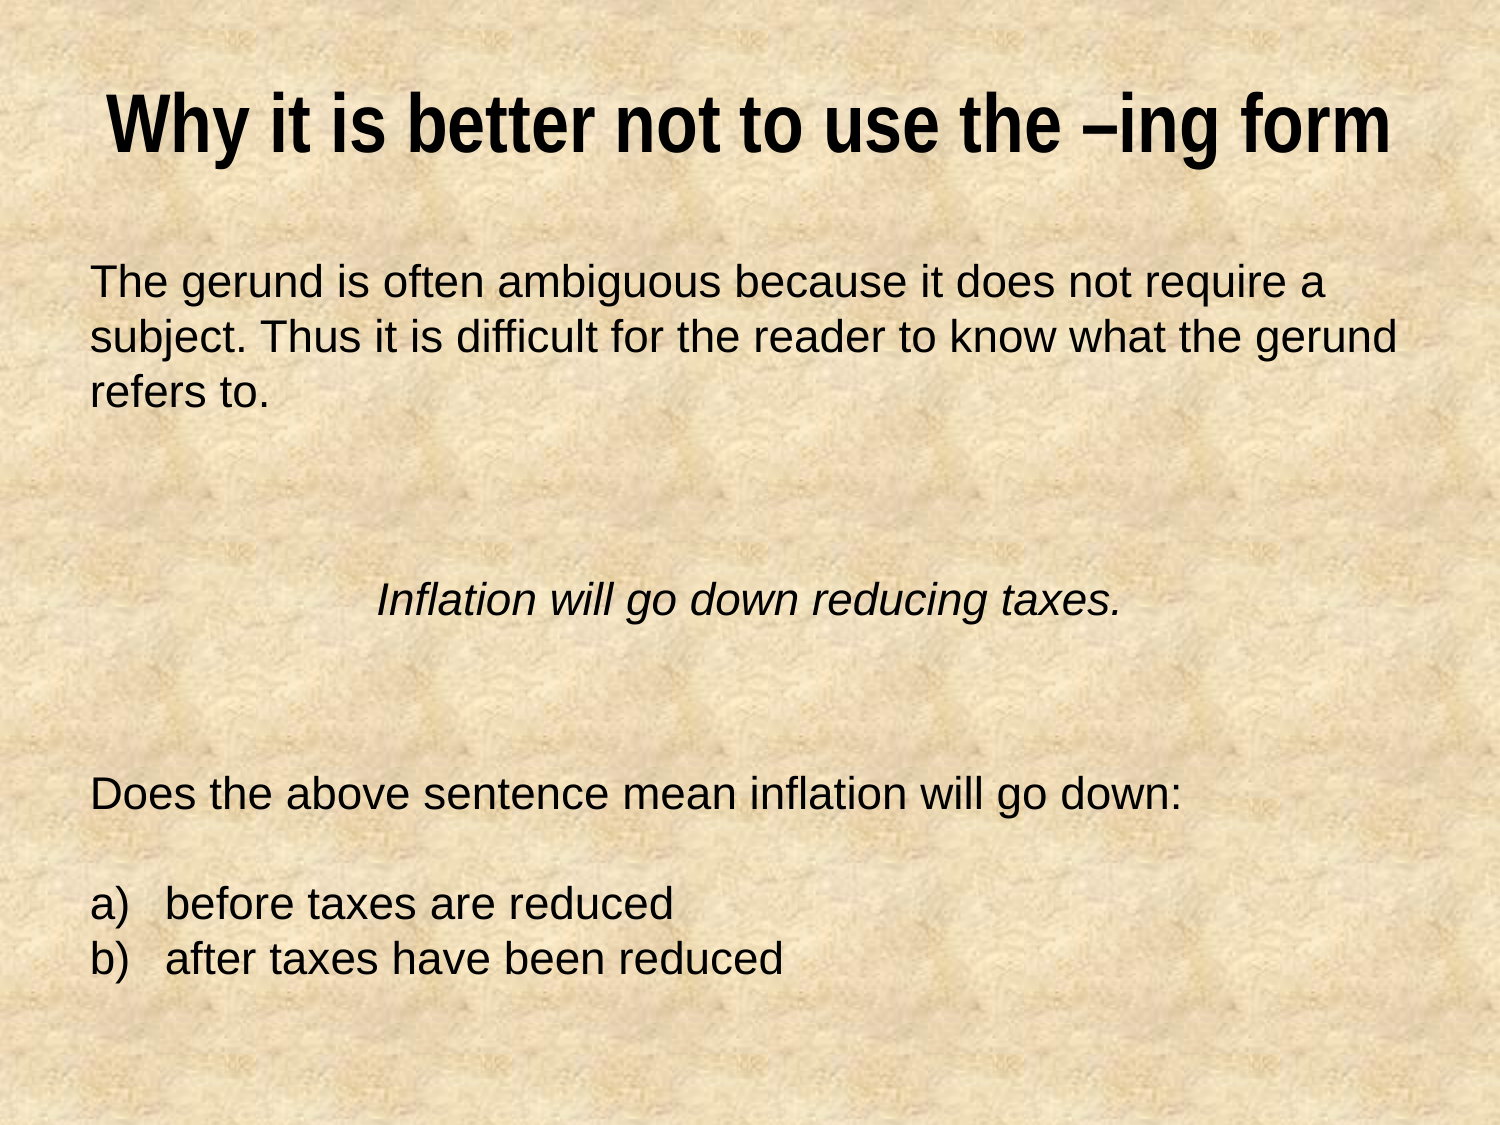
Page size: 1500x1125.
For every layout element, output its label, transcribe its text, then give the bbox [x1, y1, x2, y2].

picture [0, 0, 1500, 1125]
text_box The gerund is often ambiguous because it does not require a subject. Thus it is difficult for the reader to know what the gerund refers to. [74, 243, 1425, 424]
text_box Does the above sentence mean inflation will go down: before taxes are reduced after taxes have been reduced [74, 756, 1425, 992]
text_box Inflation will go down reducing taxes. [74, 562, 1425, 633]
title Why it is better not to use the –ing form [75, 24, 1425, 213]
